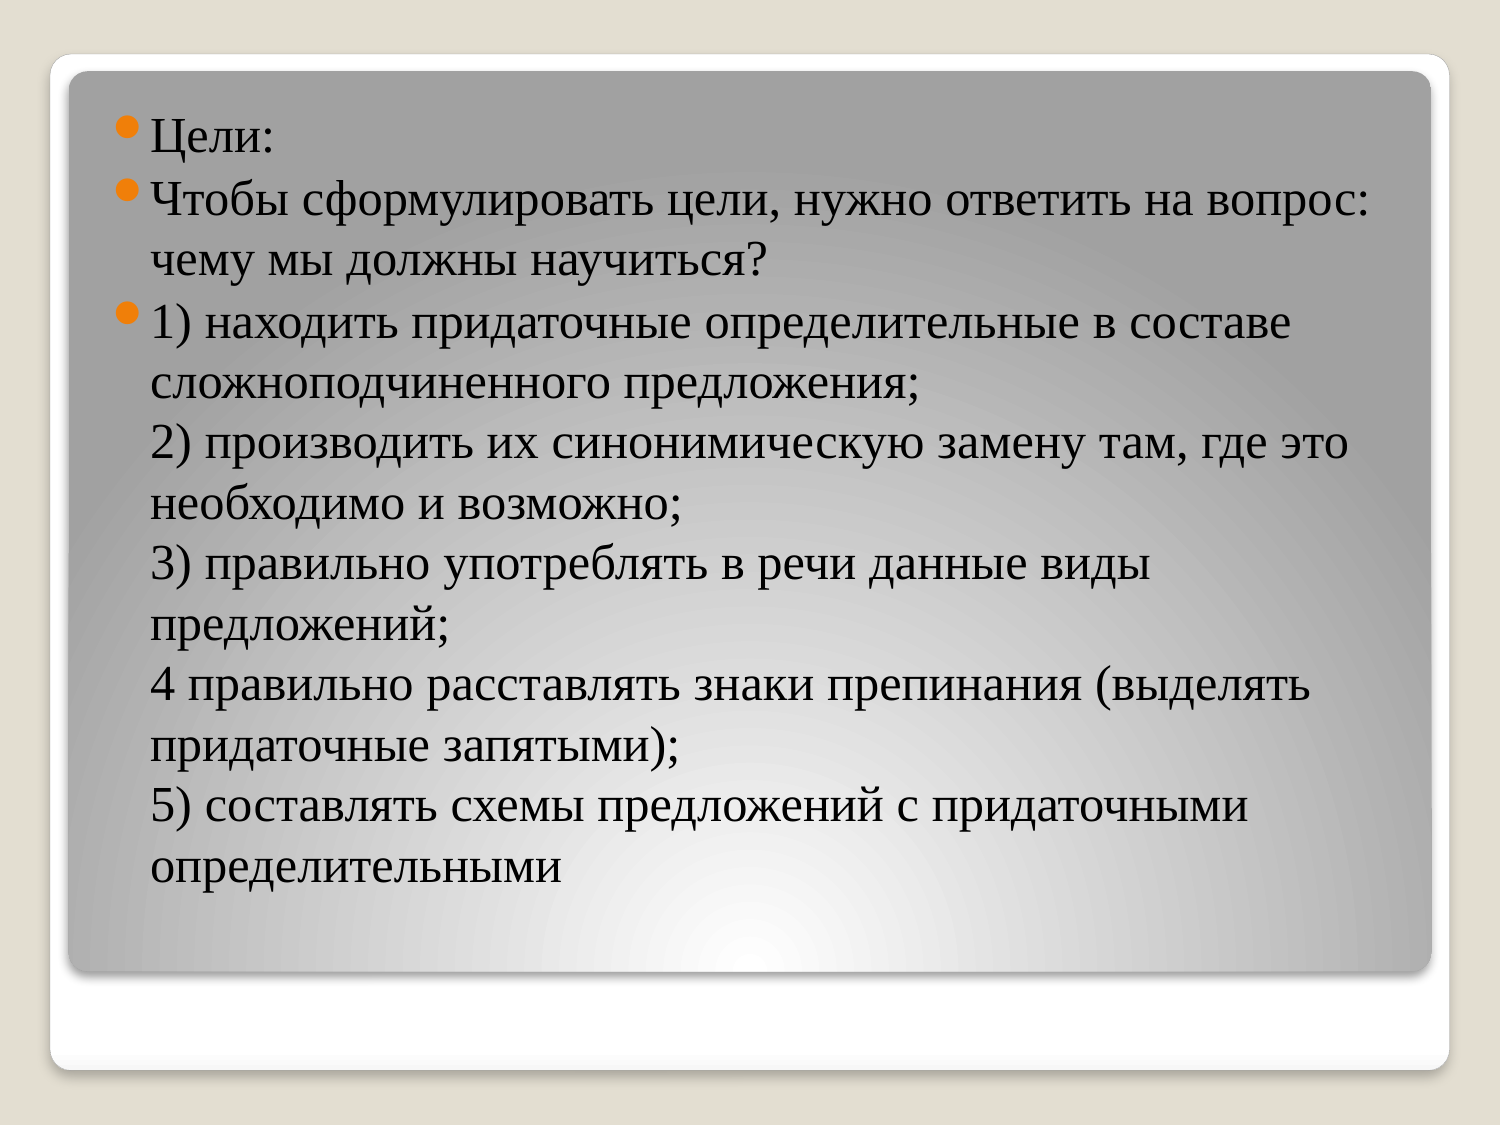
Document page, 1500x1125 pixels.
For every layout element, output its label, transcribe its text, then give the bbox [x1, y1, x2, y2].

list Цели: Чтобы сформулировать цели, нужно ответить на вопрос: чему мы должны научиться? 1) находить придаточные определительные в составе сложноподчиненного предложения; 2) производить их синонимическую замену там, где это необходимо и возможно; 3) правильно употреблять в речи данные виды предложений; 4 правильно расставлять знаки препинания (выделять придаточные запятыми); 5) составлять схемы предложений с придаточными определительными [82, 86, 1425, 914]
